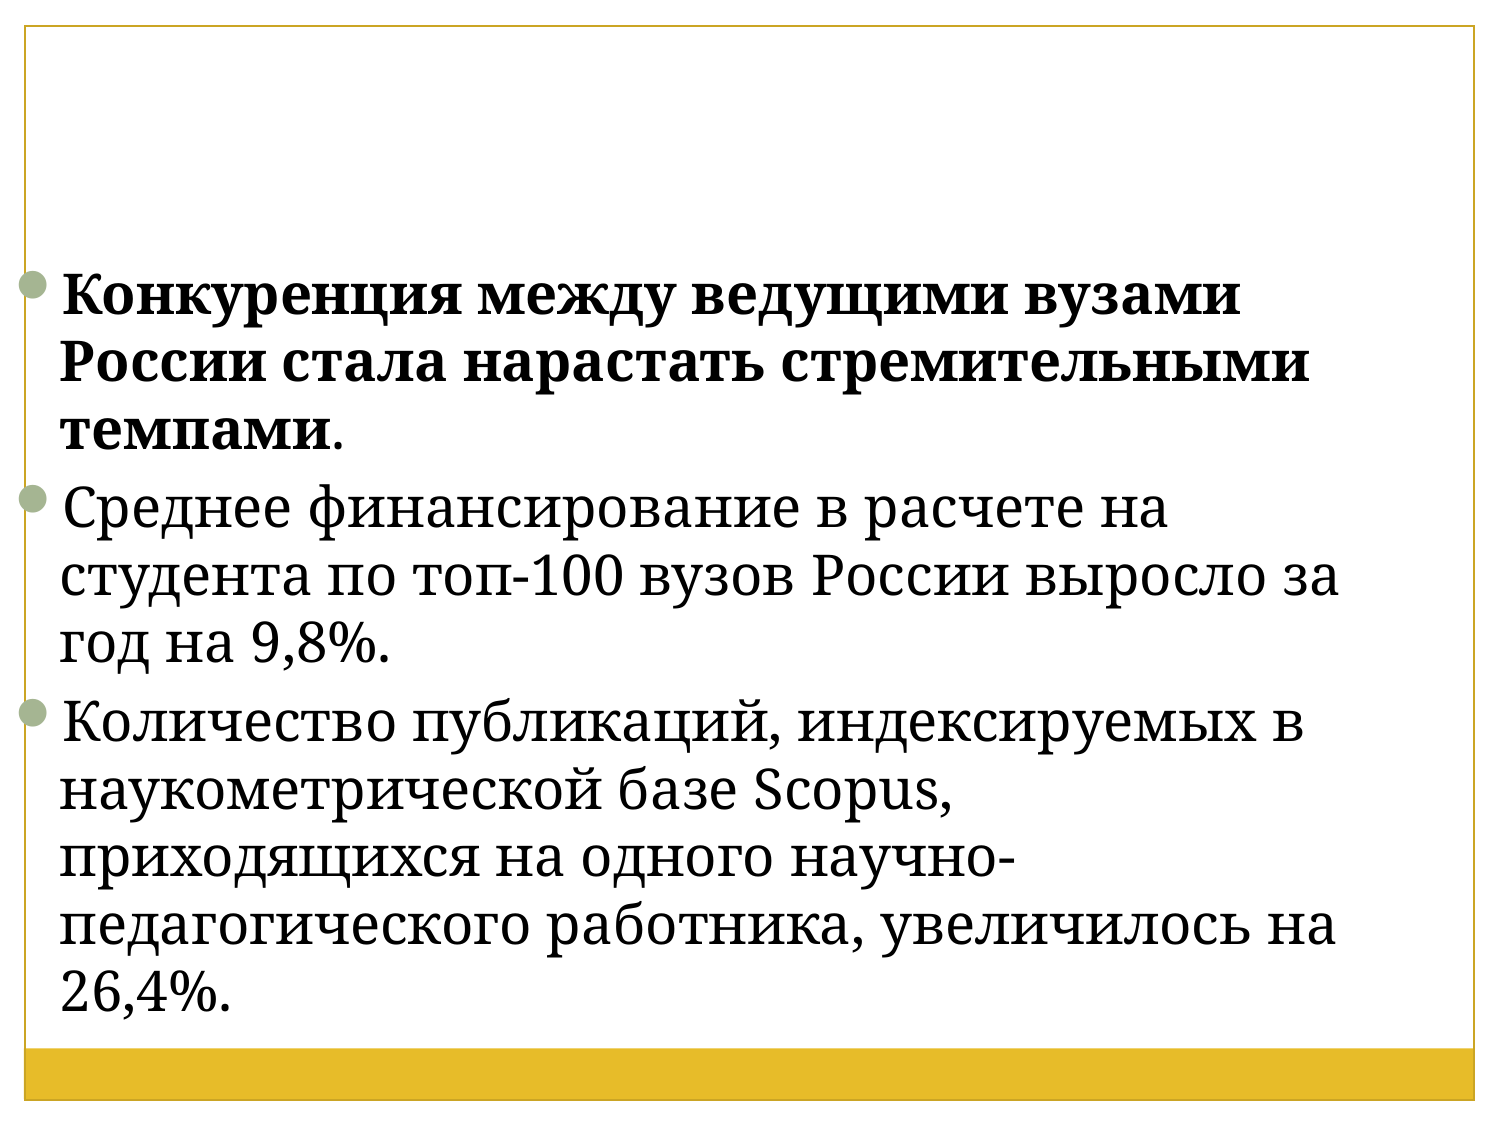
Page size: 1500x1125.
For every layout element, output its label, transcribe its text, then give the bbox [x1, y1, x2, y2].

list Конкуренция между ведущими вузами России стала нарастать стремительными темпами. Среднее финансирование в расчете на студента по топ-100 вузов России выросло за год на 9,8%. Количество публикаций, индексируемых в наукометрической базе Scopus, приходящихся на одного научно-педагогического работника, увеличилось на 26,4%. [0, 250, 1396, 1001]
